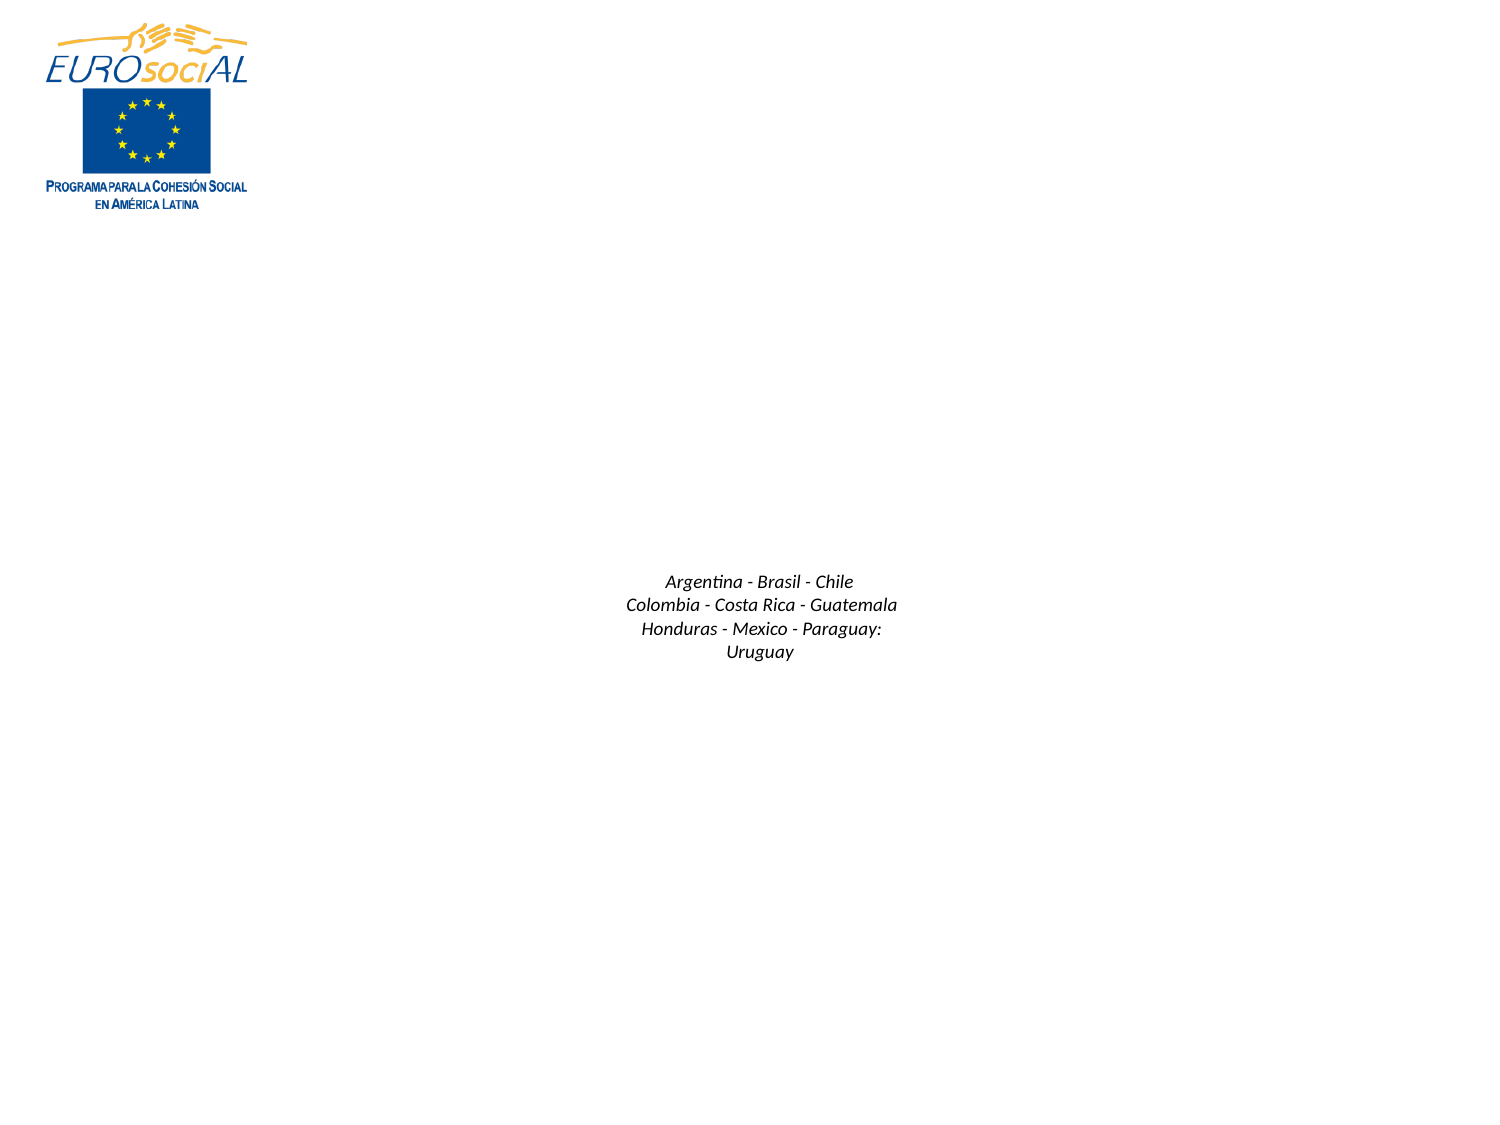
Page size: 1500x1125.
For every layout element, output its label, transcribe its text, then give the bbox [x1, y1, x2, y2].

title Argentina - Brasil - Chile Colombia - Costa Rica - Guatemala Honduras - Mexico - Paraguay: Uruguay [112, 349, 1412, 906]
picture [46, 23, 247, 209]
